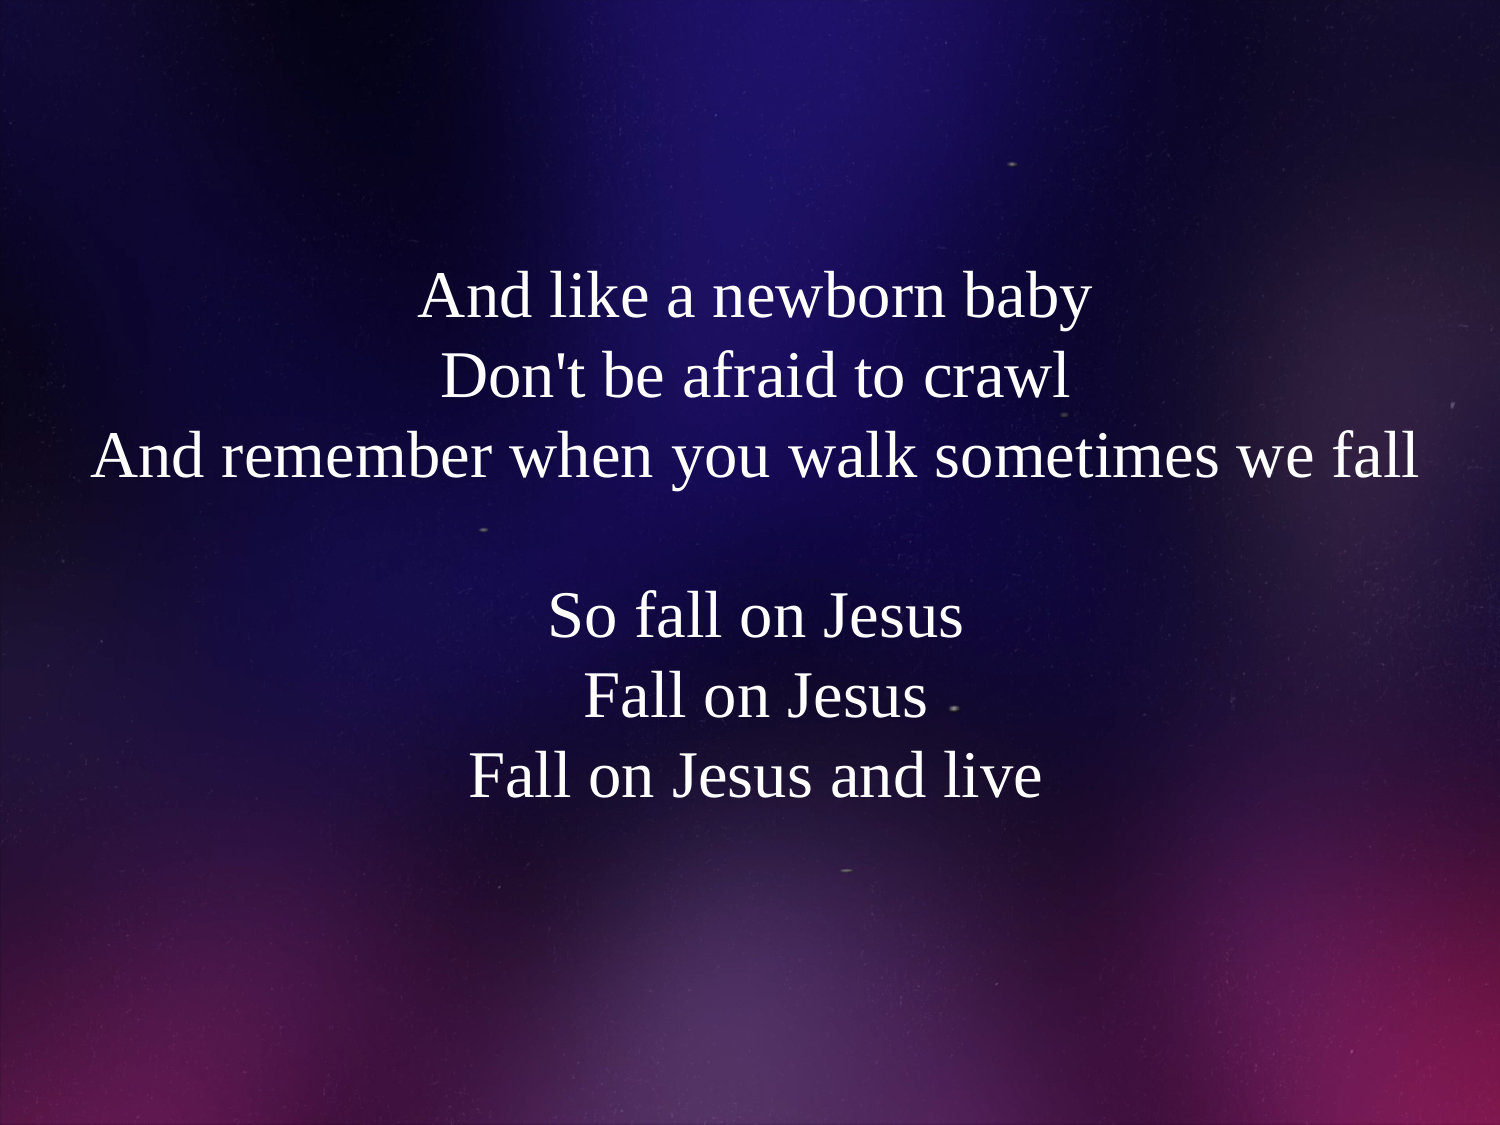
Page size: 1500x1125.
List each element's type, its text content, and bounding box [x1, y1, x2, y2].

title And like a newborn baby Don't be afraid to crawl And remember when you walk sometimes we fall So fall on Jesus Fall on Jesus Fall on Jesus and live [75, 437, 1438, 625]
picture [0, 0, 1500, 1125]
